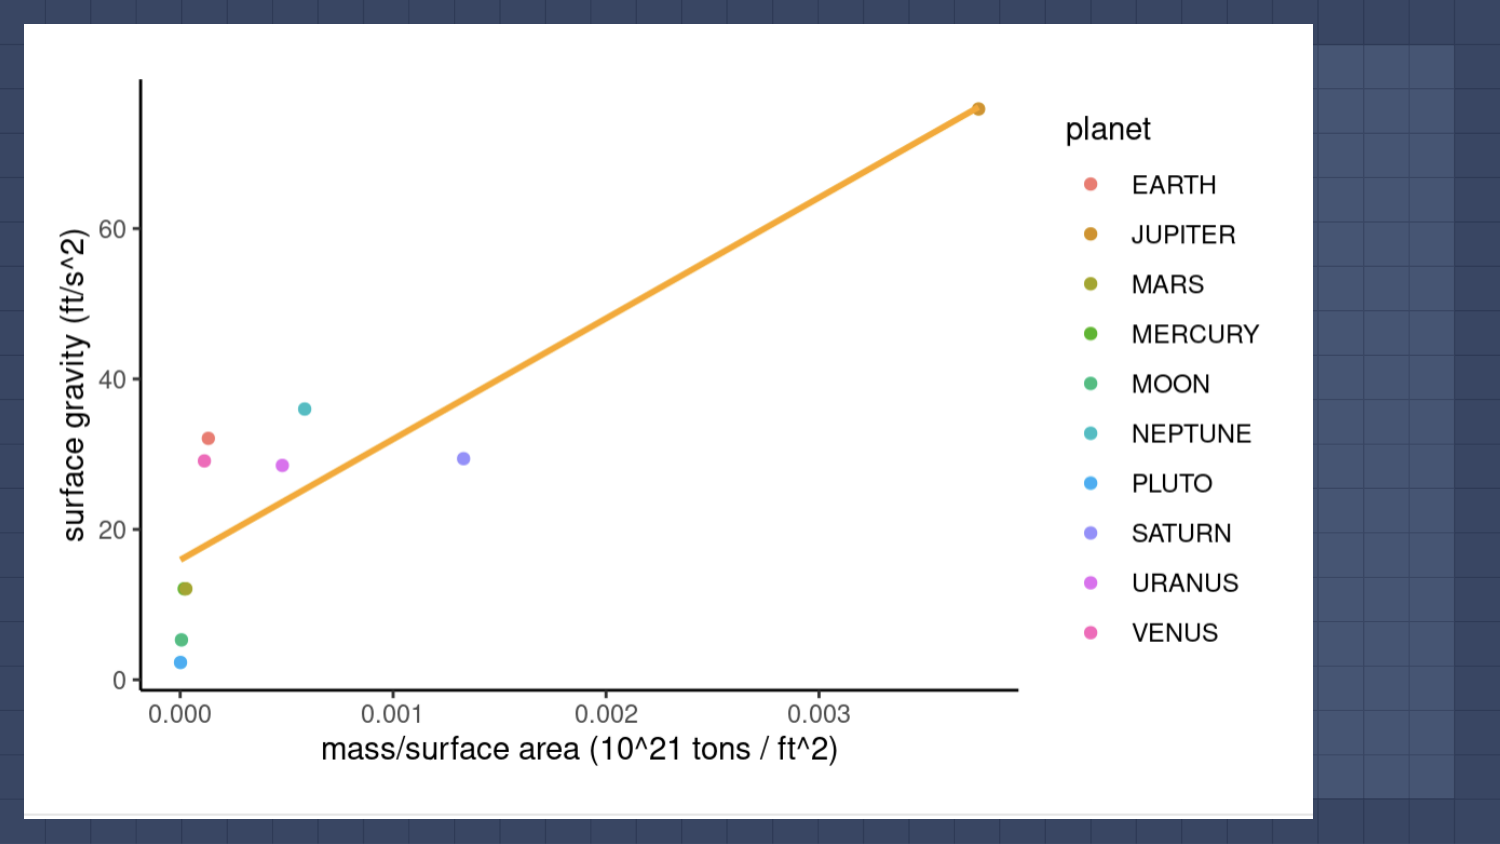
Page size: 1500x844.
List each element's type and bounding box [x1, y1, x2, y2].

picture [24, 24, 1313, 819]
